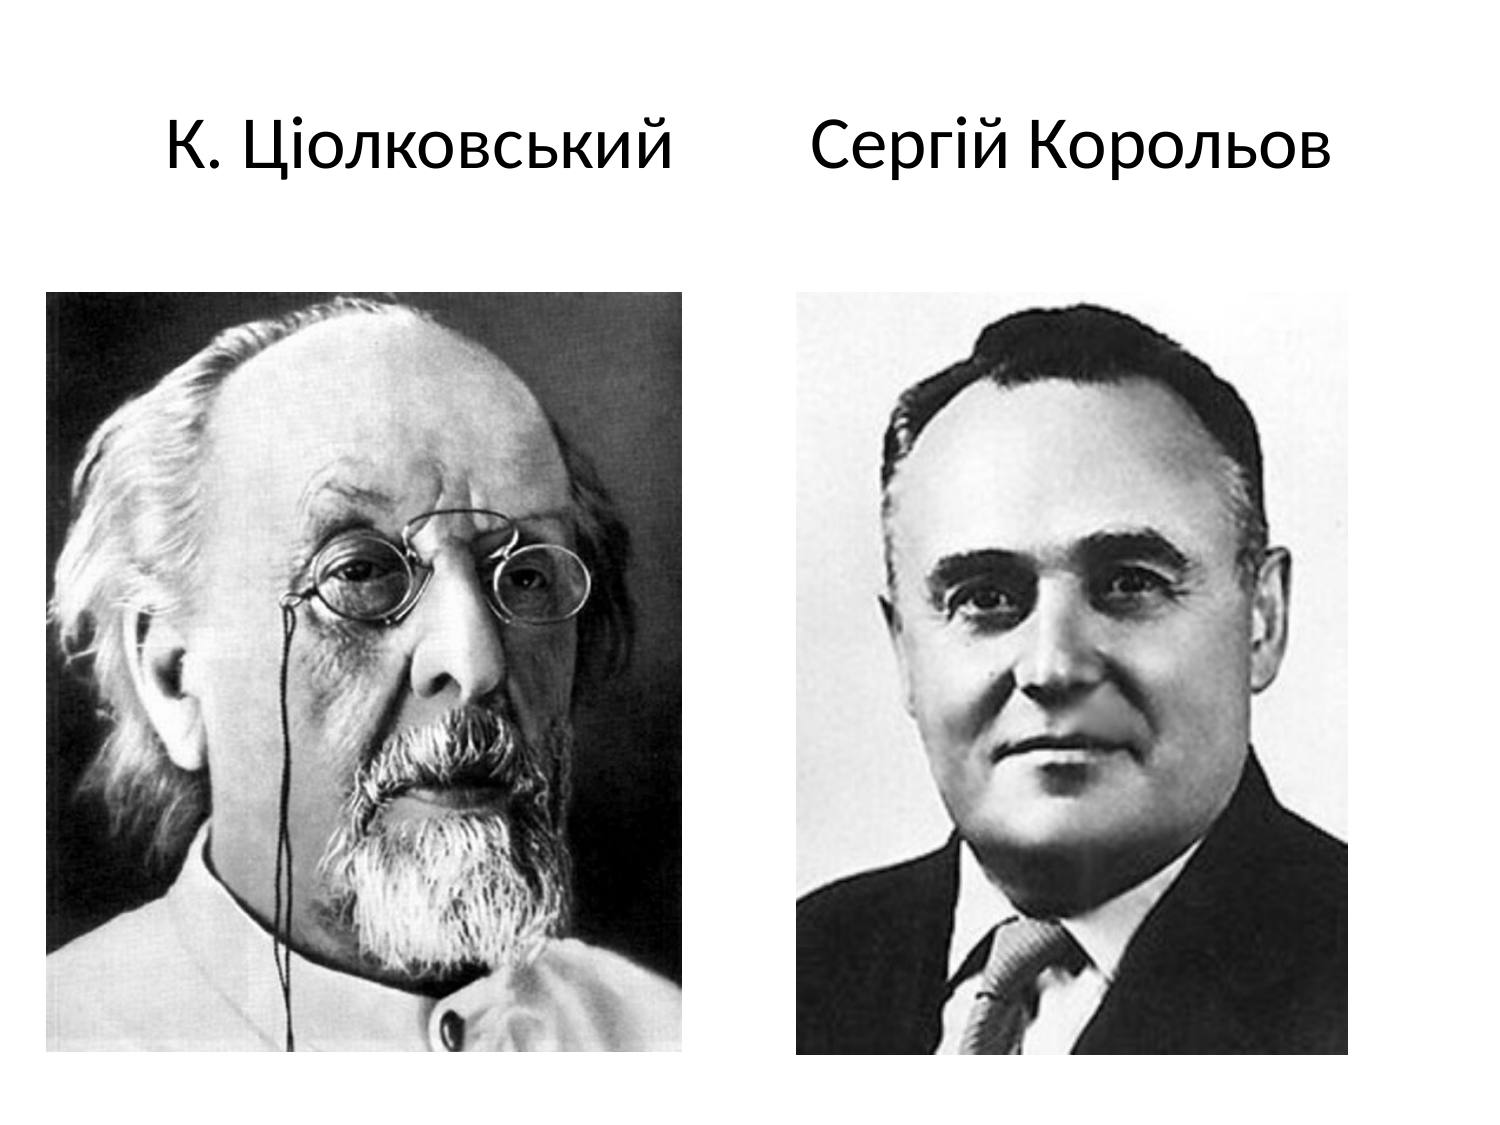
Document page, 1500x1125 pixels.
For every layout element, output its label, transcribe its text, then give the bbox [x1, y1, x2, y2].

title К. Ціолковський Сергій Корольов [75, 45, 1425, 233]
picture [796, 292, 1348, 1055]
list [46, 292, 682, 1052]
